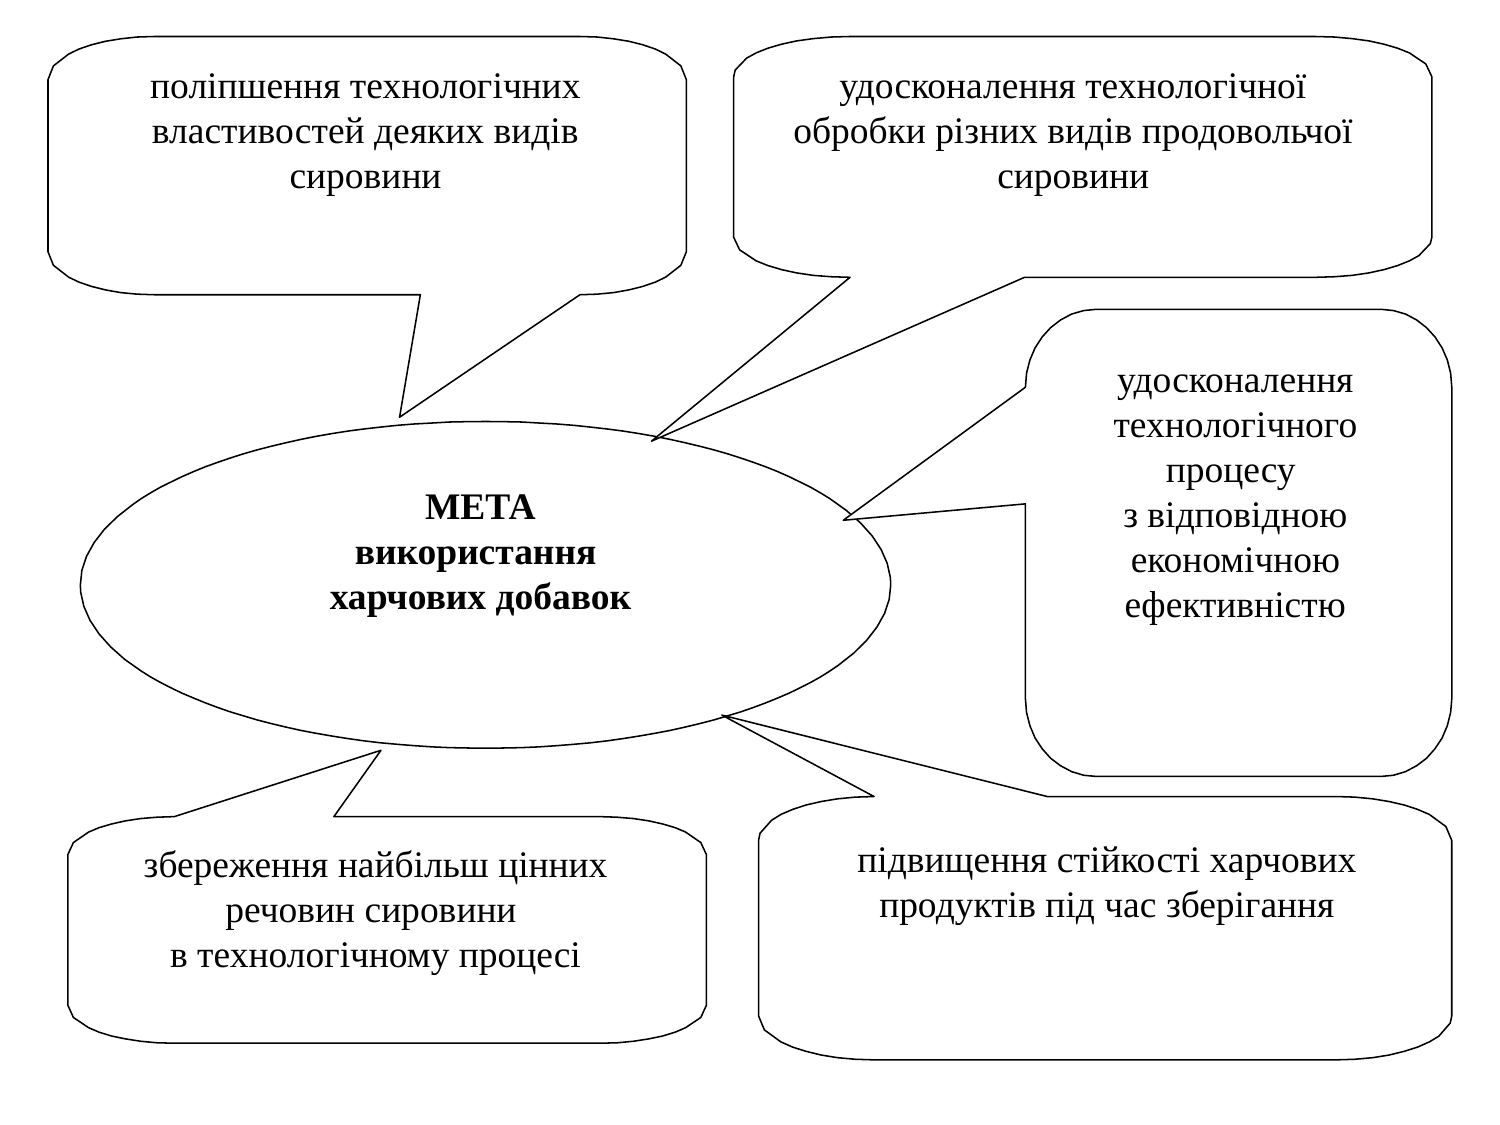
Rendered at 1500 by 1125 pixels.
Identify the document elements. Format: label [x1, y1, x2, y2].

text_box [47, 36, 1452, 1061]
